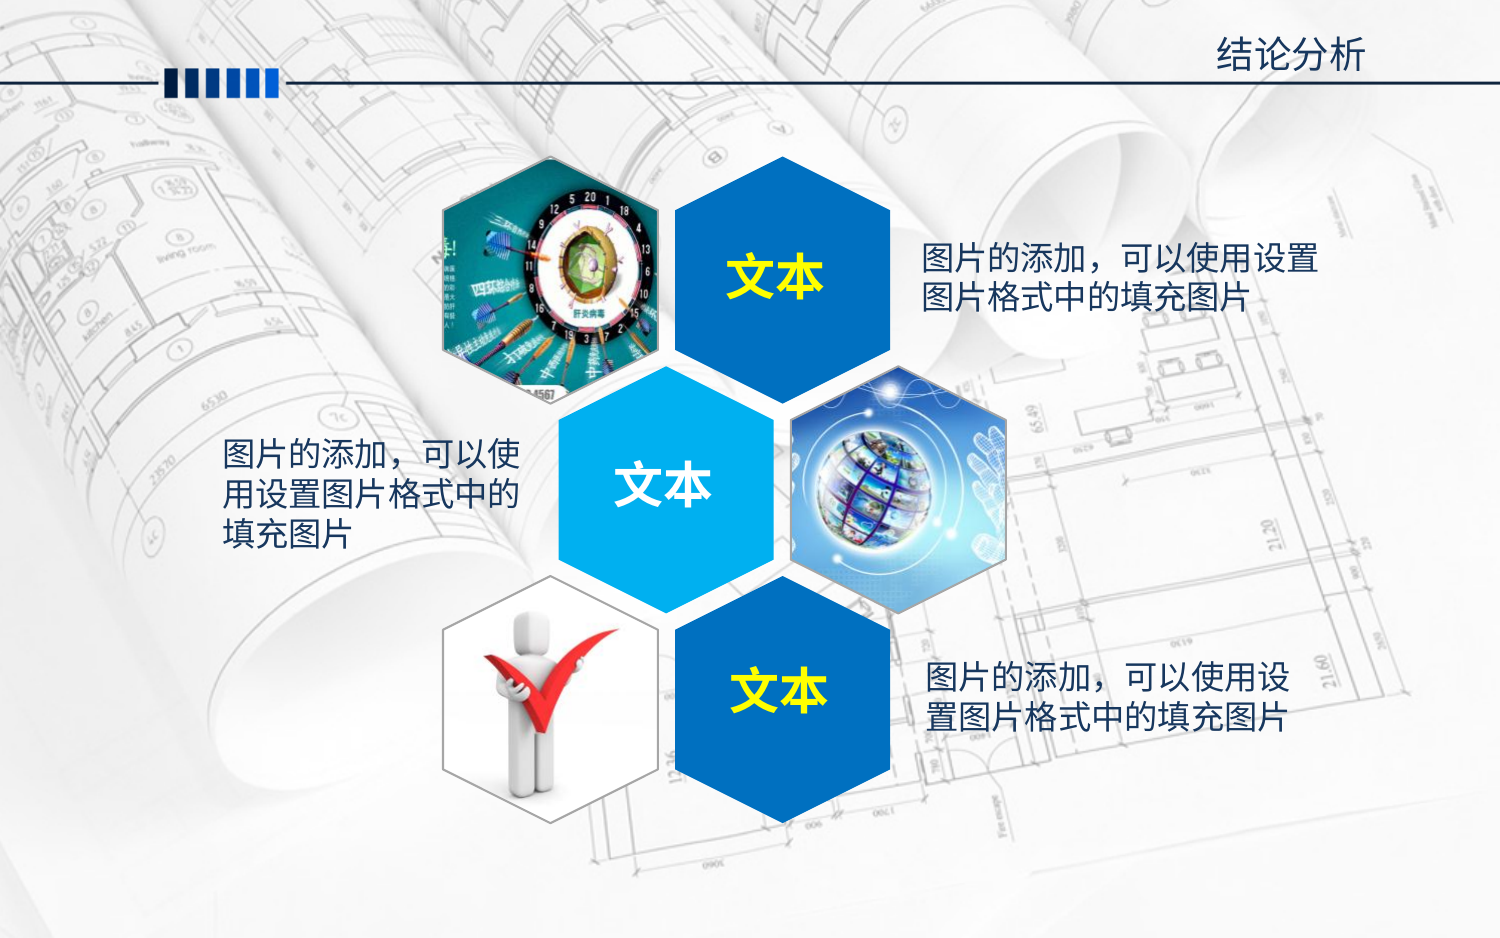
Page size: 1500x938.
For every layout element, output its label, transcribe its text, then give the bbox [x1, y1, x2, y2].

text_box [675, 156, 891, 404]
text_box 图片的添加，可以使用设置图片格式中的填充图片 [207, 425, 561, 561]
text_box 图片的添加，可以使用设置图片格式中的填充图片 [910, 649, 1317, 744]
text_box [442, 576, 658, 824]
text_box [442, 156, 658, 404]
text_box [675, 576, 891, 824]
text_box [896, 205, 1173, 355]
text_box [790, 366, 1006, 614]
text_box 文本 [599, 445, 729, 521]
text_box 文本 [710, 237, 841, 313]
picture [0, 0, 1500, 938]
text_box [896, 625, 1173, 774]
text_box 结论分析 [1120, 23, 1463, 84]
text_box [558, 366, 774, 614]
text_box 文本 [714, 652, 845, 727]
text_box 图片的添加，可以使用设置图片格式中的填充图片 [906, 229, 1341, 324]
